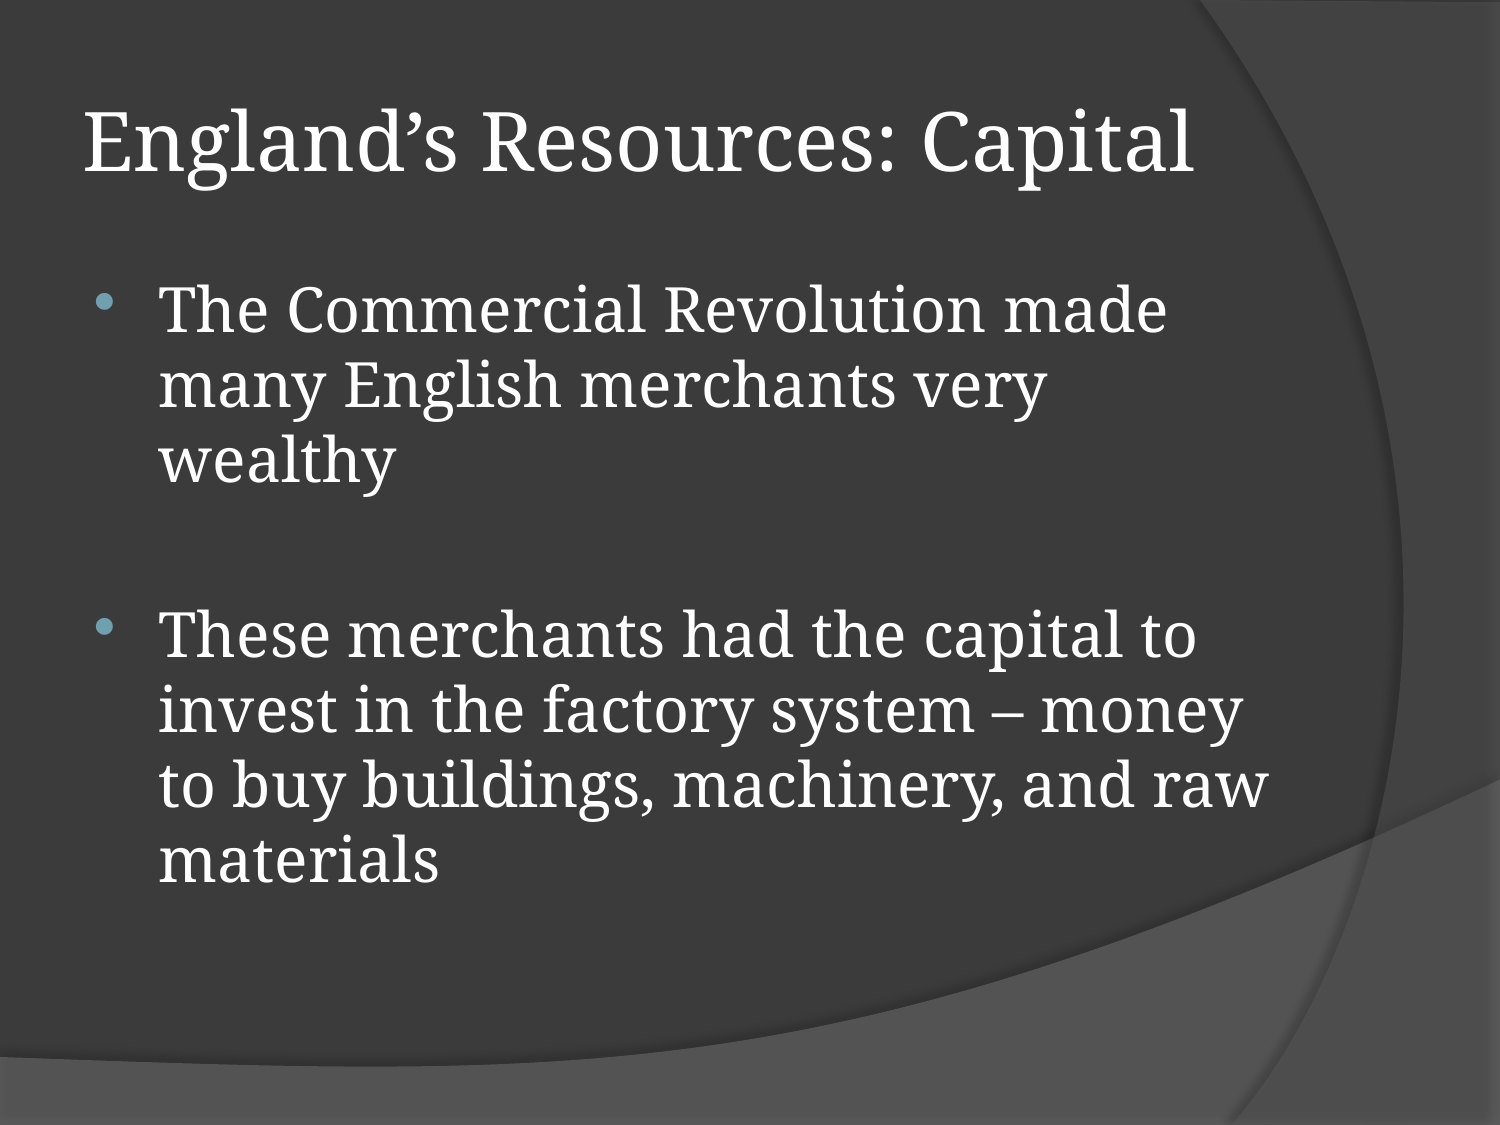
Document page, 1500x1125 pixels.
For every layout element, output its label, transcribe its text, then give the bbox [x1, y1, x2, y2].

title England’s Resources: Capital [75, 45, 1300, 233]
list The Commercial Revolution made many English merchants very wealthy These merchants had the capital to invest in the factory system – money to buy buildings, machinery, and raw materials [75, 262, 1300, 1005]
